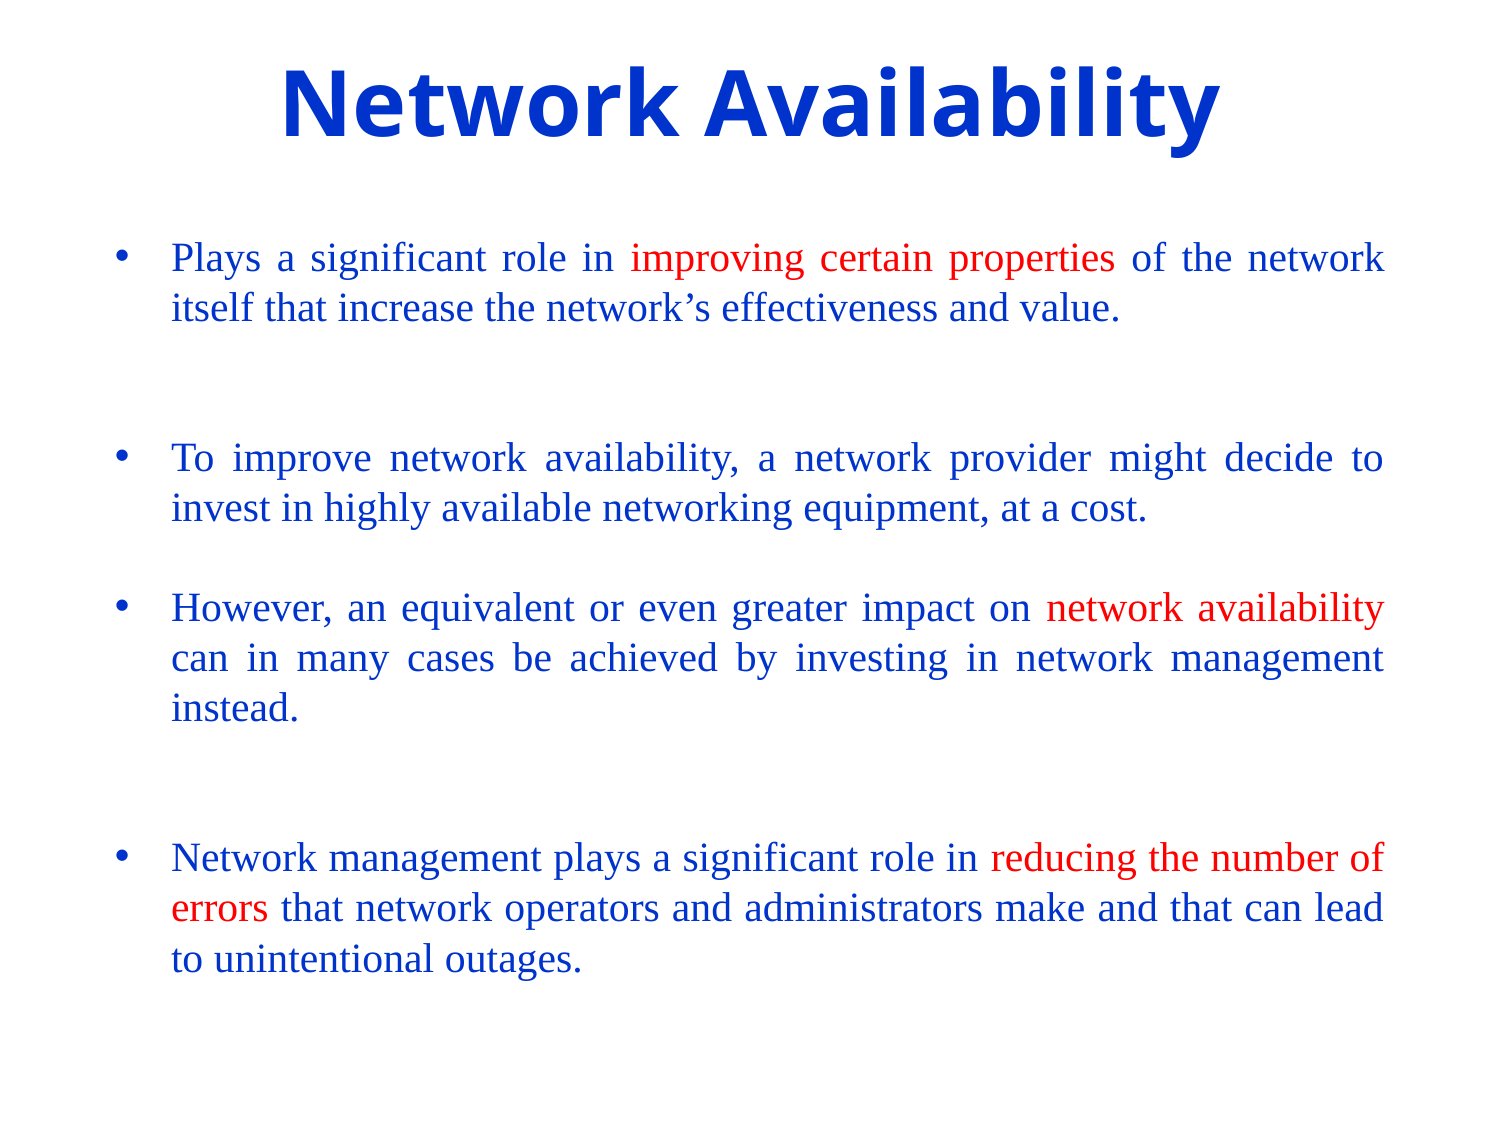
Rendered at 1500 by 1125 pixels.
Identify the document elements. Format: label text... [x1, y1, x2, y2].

text_box Plays a significant role in improving certain properties of the network itself that increase the network’s effectiveness and value. To improve network availability, a network provider might decide to invest in highly available networking equipment, at a cost. However, an equivalent or even greater impact on network availability can in many cases be achieved by investing in network management instead. Network management plays a significant role in reducing the number of errors that network operators and administrators make and that can lead to unintentional outages. [99, 222, 1400, 988]
title Network Availability [0, 24, 1500, 175]
